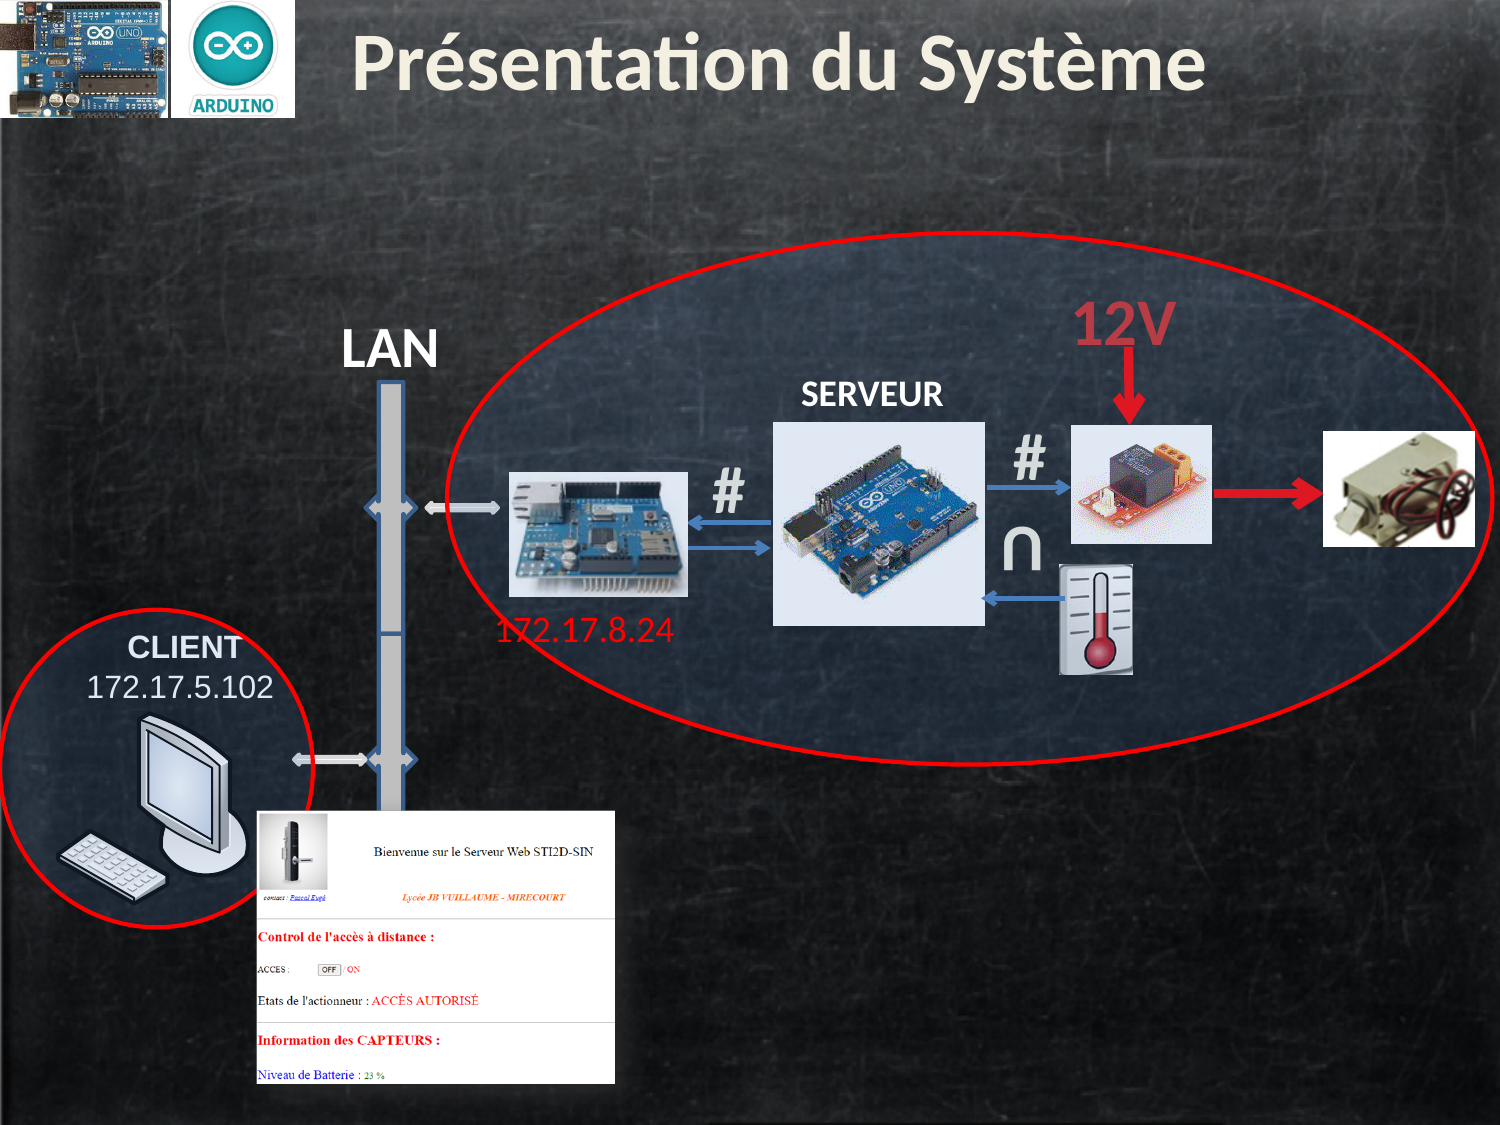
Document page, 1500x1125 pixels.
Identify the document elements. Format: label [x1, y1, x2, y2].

text_box [293, 270, 1468, 886]
picture [0, 0, 1500, 1125]
text_box [52, 621, 278, 909]
